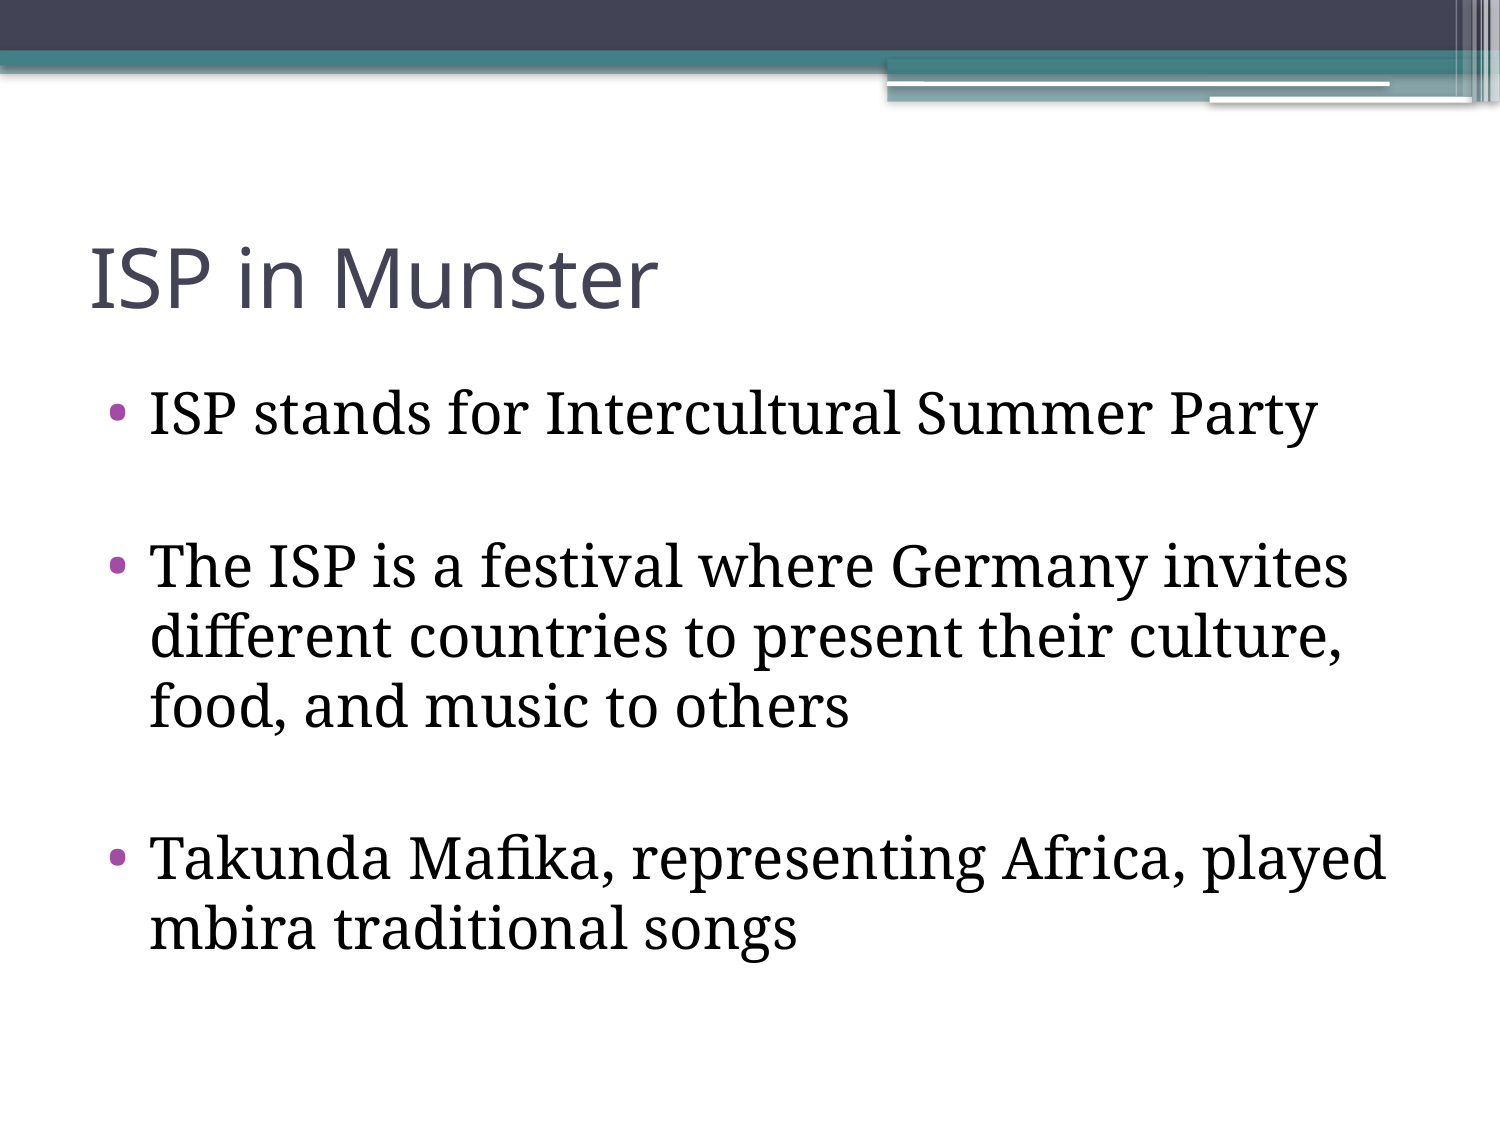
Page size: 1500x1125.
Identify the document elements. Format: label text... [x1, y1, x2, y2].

title ISP in Munster [75, 187, 1425, 363]
list ISP stands for Intercultural Summer Party The ISP is a festival where Germany invites different countries to present their culture, food, and music to others Takunda Mafika, representing Africa, played mbira traditional songs [75, 368, 1425, 1079]
